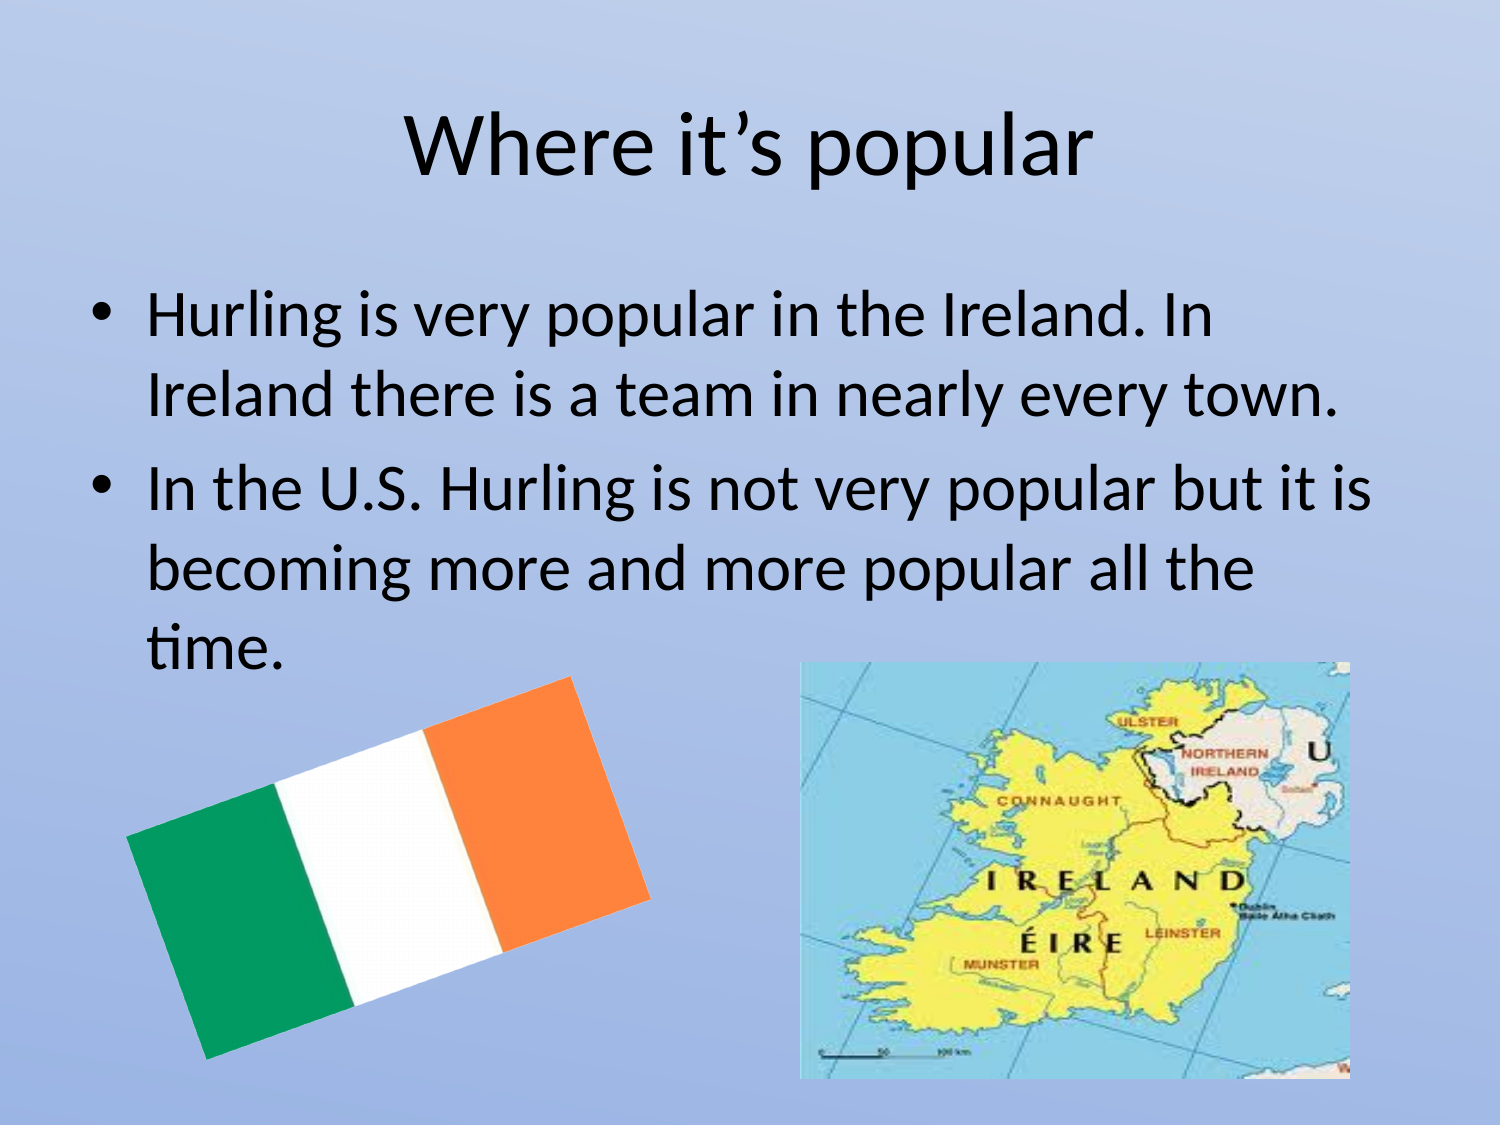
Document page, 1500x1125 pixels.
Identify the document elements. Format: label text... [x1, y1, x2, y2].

picture [799, 662, 1351, 1080]
title Where it’s popular [75, 45, 1425, 233]
list Hurling is very popular in the Ireland. In Ireland there is a team in nearly every town. In the U.S. Hurling is not very popular but it is becoming more and more popular all the time. [75, 262, 1425, 1005]
picture [127, 677, 650, 1059]
